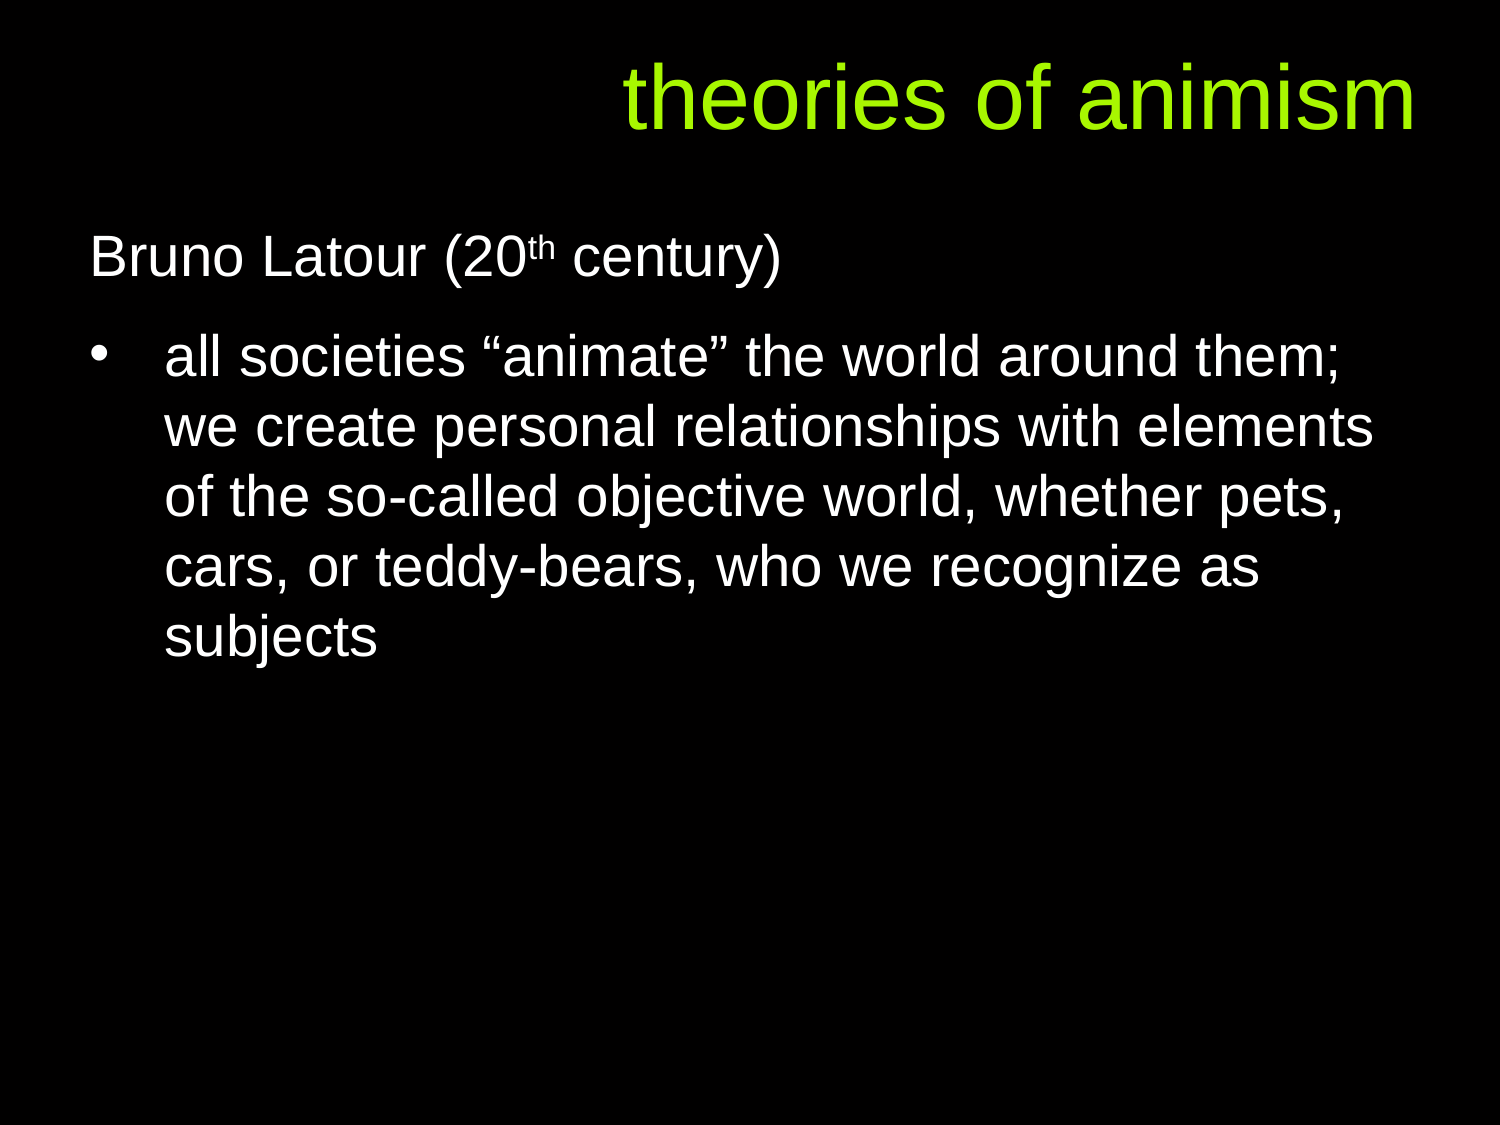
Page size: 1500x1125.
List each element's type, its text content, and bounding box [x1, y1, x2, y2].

text_box Bruno Latour (20th century) all societies “animate” the world around them; we create personal relationships with elements of the so-called objective world, whether pets, cars, or teddy-bears, who we recognize as subjects [74, 211, 1431, 775]
text_box theories of animism [437, 30, 1434, 156]
